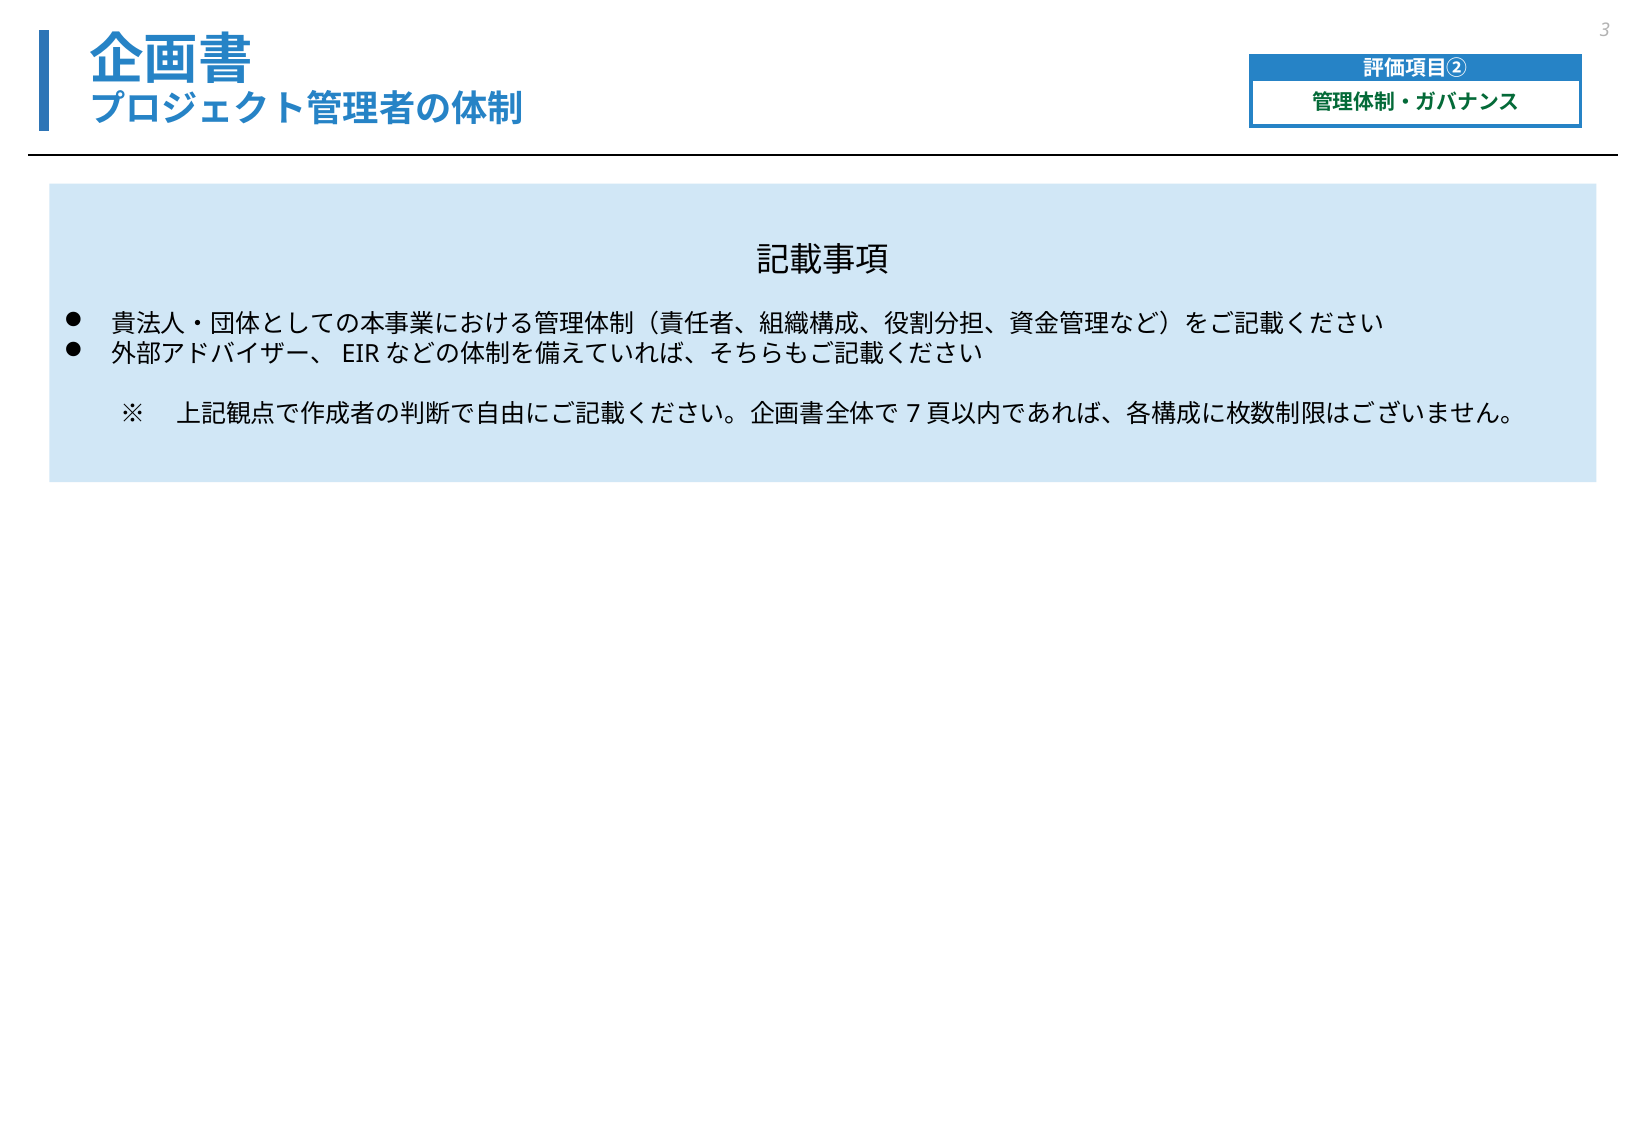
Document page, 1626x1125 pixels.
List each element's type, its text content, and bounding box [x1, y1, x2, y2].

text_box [1250, 55, 1581, 127]
text_box 記載事項 貴法人・団体としての本事業における管理体制（責任者、組織構成、役割分担、資金管理など）をご記載ください 外部アドバイザー、EIRなどの体制を備えていれば、そちらもご記載ください ※ 上記観点で作成者の判断で自由にご記載ください。企画書全体で7頁以内であれば、各構成に枚数制限はございません。 [48, 183, 1598, 483]
title 企画書 プロジェクト管理者の体制 [74, 23, 1246, 138]
slide_number 3 [1477, 0, 1625, 60]
